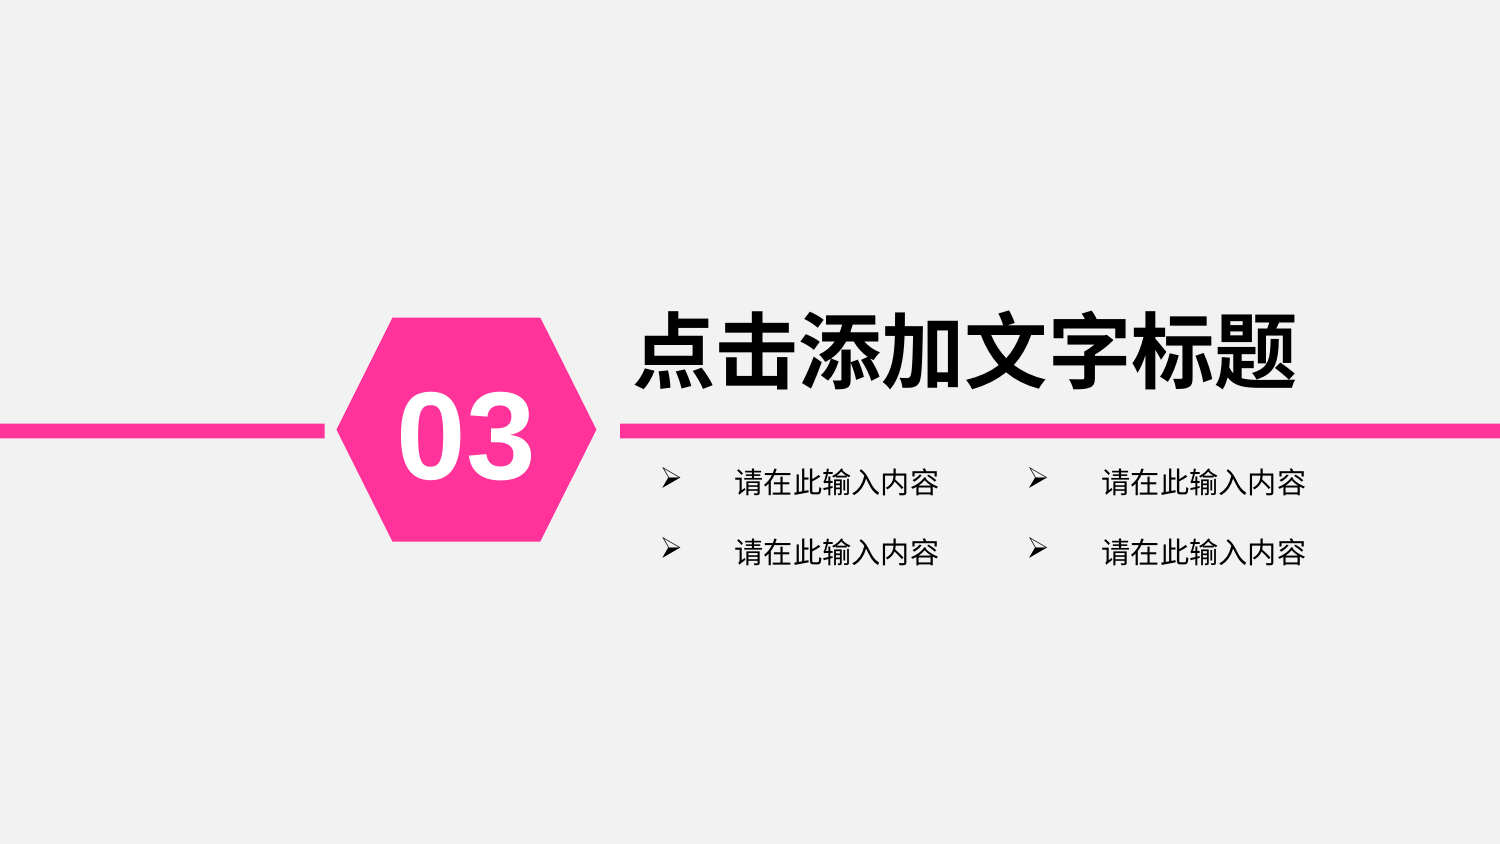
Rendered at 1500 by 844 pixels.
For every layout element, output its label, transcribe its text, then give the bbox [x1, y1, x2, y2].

text_box 请在此输入内容 [1011, 526, 1322, 577]
text_box [618, 422, 1500, 441]
text_box 请在此输入内容 [1011, 457, 1322, 507]
text_box 请在此输入内容 [645, 526, 955, 577]
text_box 点击添加文字标题 [617, 291, 1314, 407]
text_box 03 [334, 315, 599, 544]
text_box 请在此输入内容 [645, 457, 955, 507]
text_box [0, 422, 327, 441]
